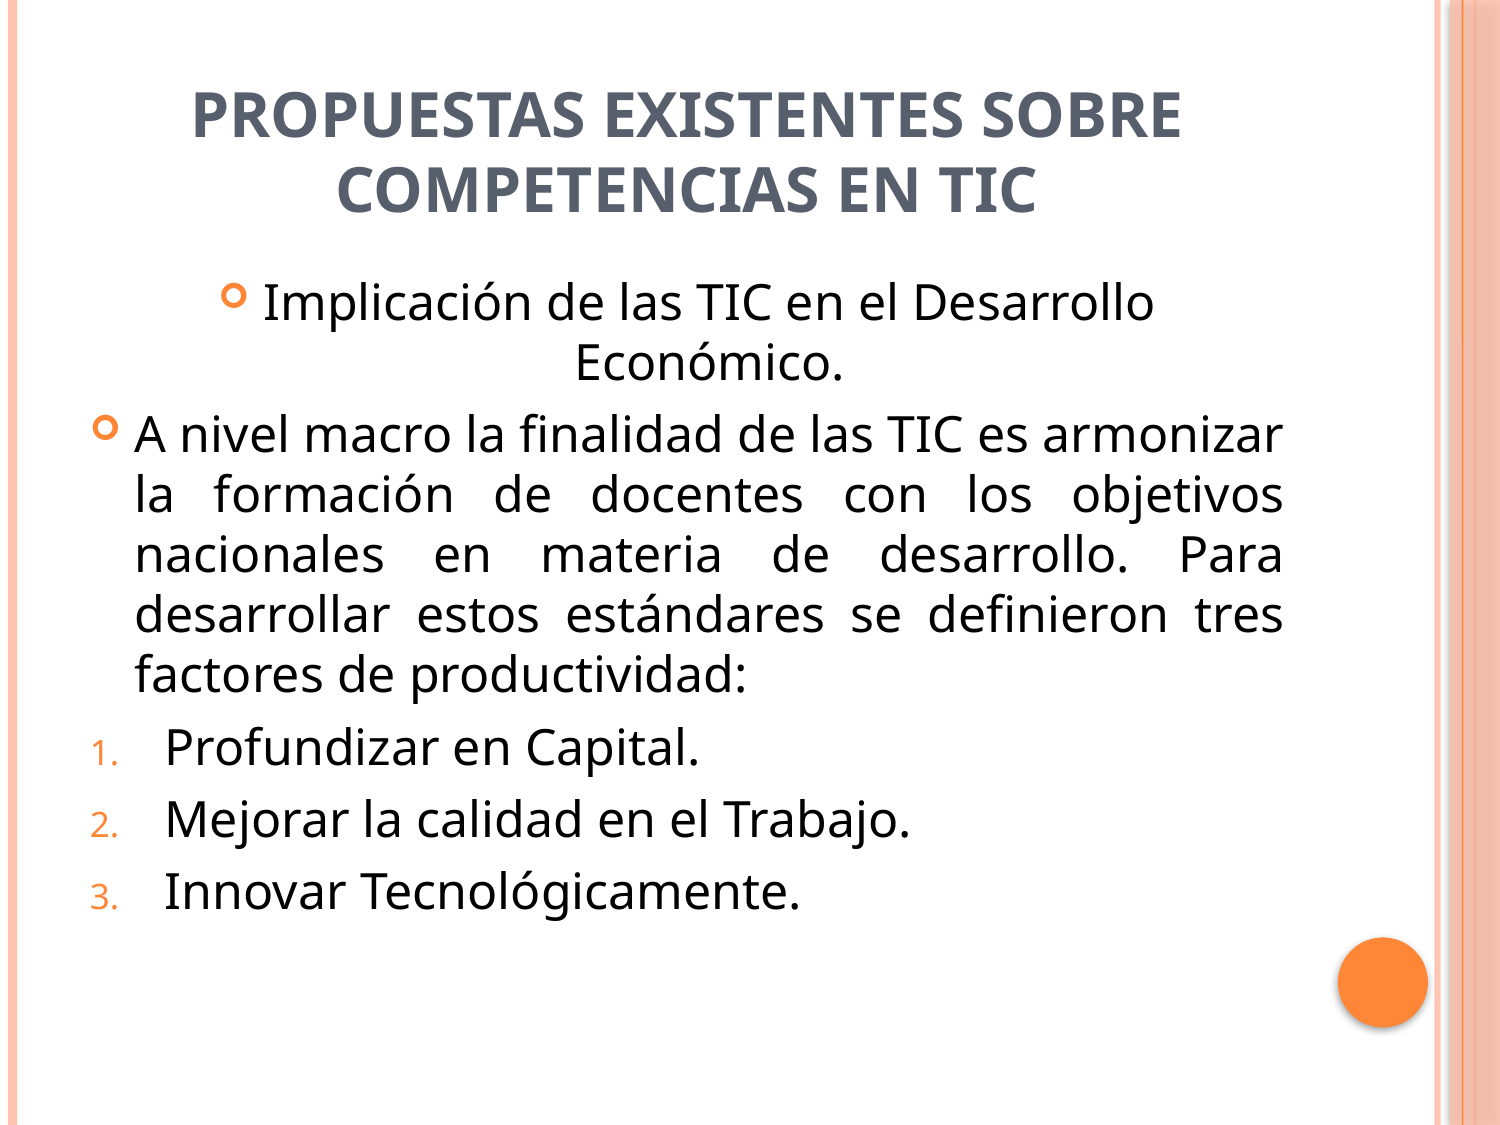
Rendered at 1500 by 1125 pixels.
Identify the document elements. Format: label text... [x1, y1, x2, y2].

title Propuestas existentes sobre competencias en tic [75, 45, 1300, 233]
list Implicación de las TIC en el Desarrollo Económico. A nivel macro la finalidad de las TIC es armonizar la formación de docentes con los objetivos nacionales en materia de desarrollo. Para desarrollar estos estándares se definieron tres factores de productividad: Profundizar en Capital. Mejorar la calidad en el Trabajo. Innovar Tecnológicamente. [75, 262, 1300, 1062]
